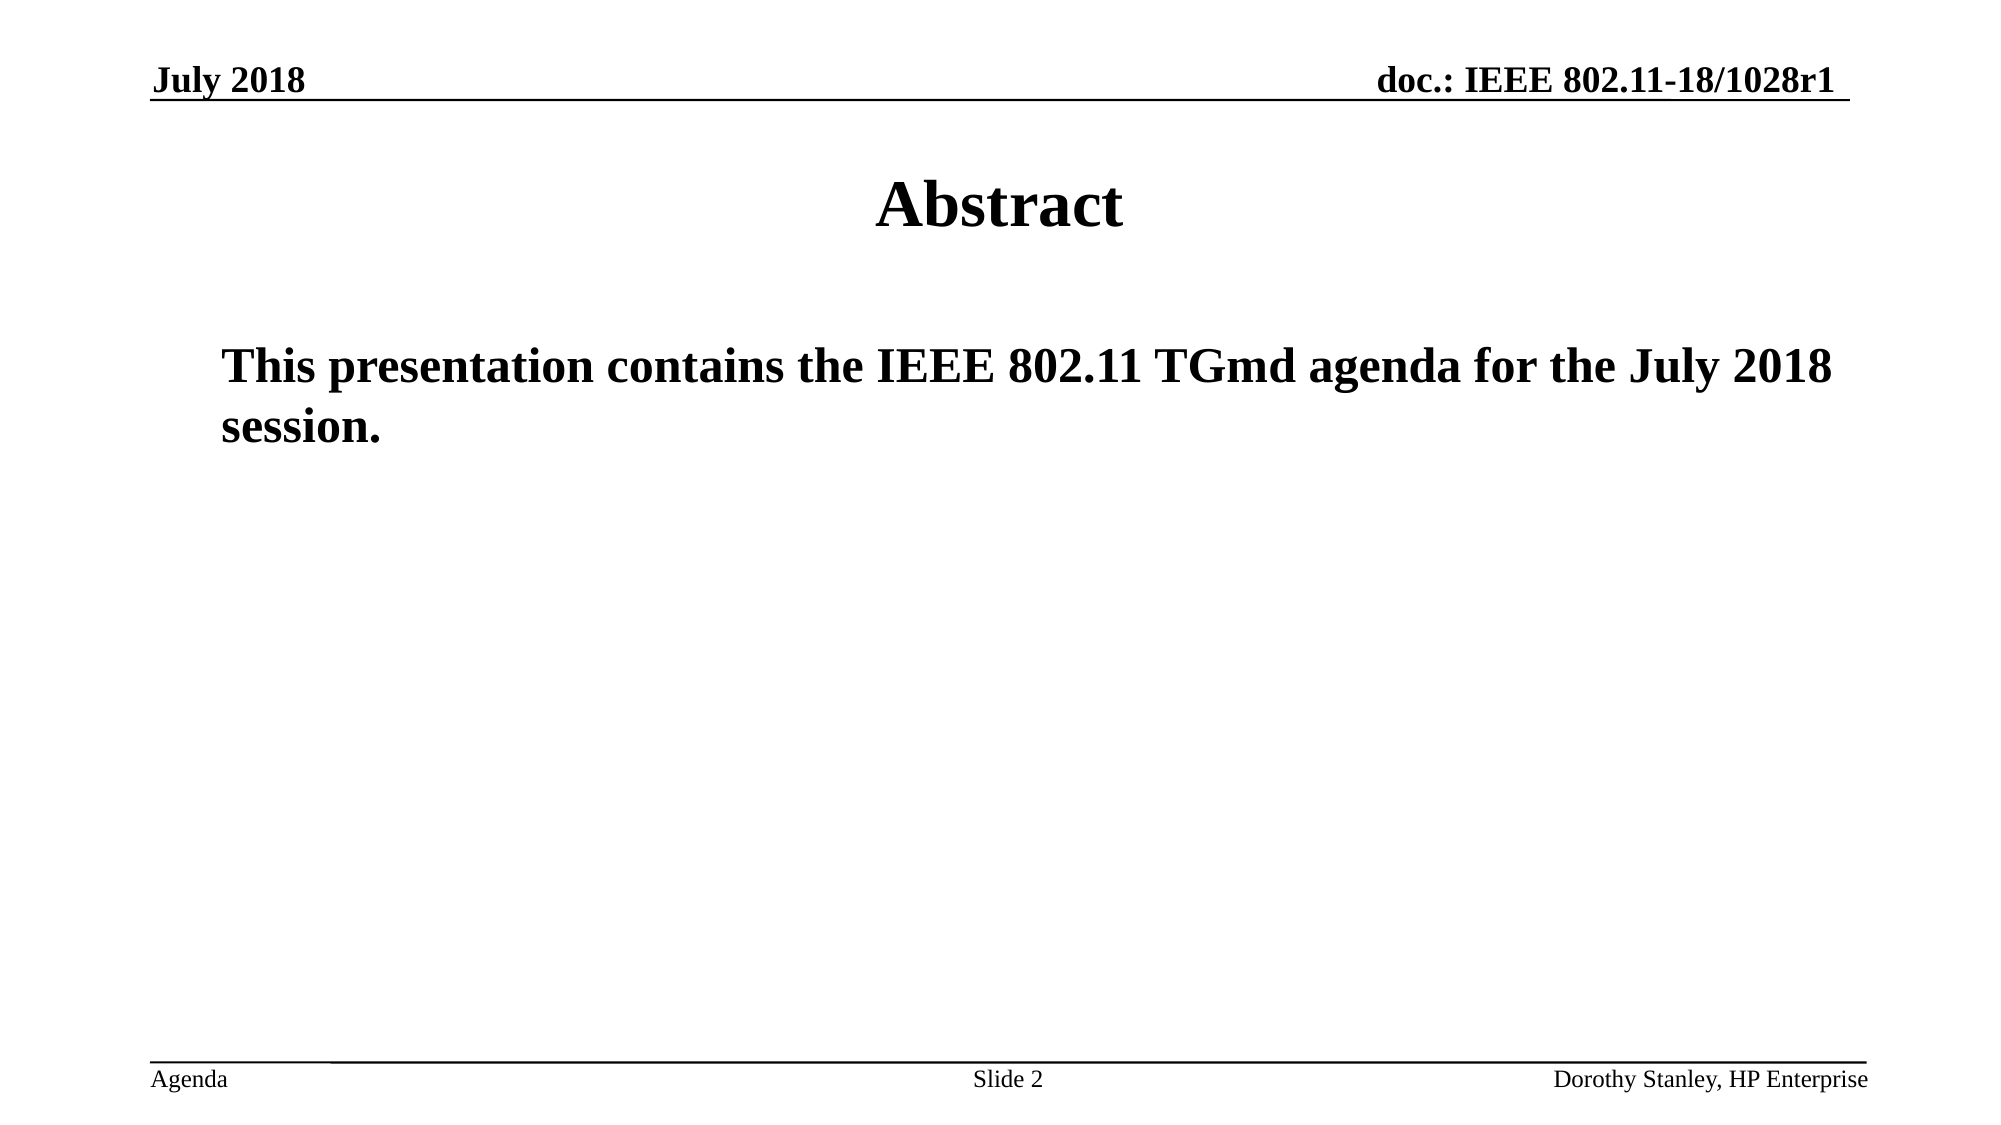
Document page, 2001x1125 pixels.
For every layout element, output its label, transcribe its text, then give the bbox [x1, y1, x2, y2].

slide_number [152, 54, 567, 100]
title Abstract [150, 112, 1850, 288]
footer Dorothy Stanley, HP Enterprise [1549, 1062, 1869, 1093]
slide_number Slide 2 [972, 1062, 1044, 1093]
list This presentation contains the IEEE 802.11 TGmd agenda for the July 2018 session. [150, 324, 1850, 1000]
